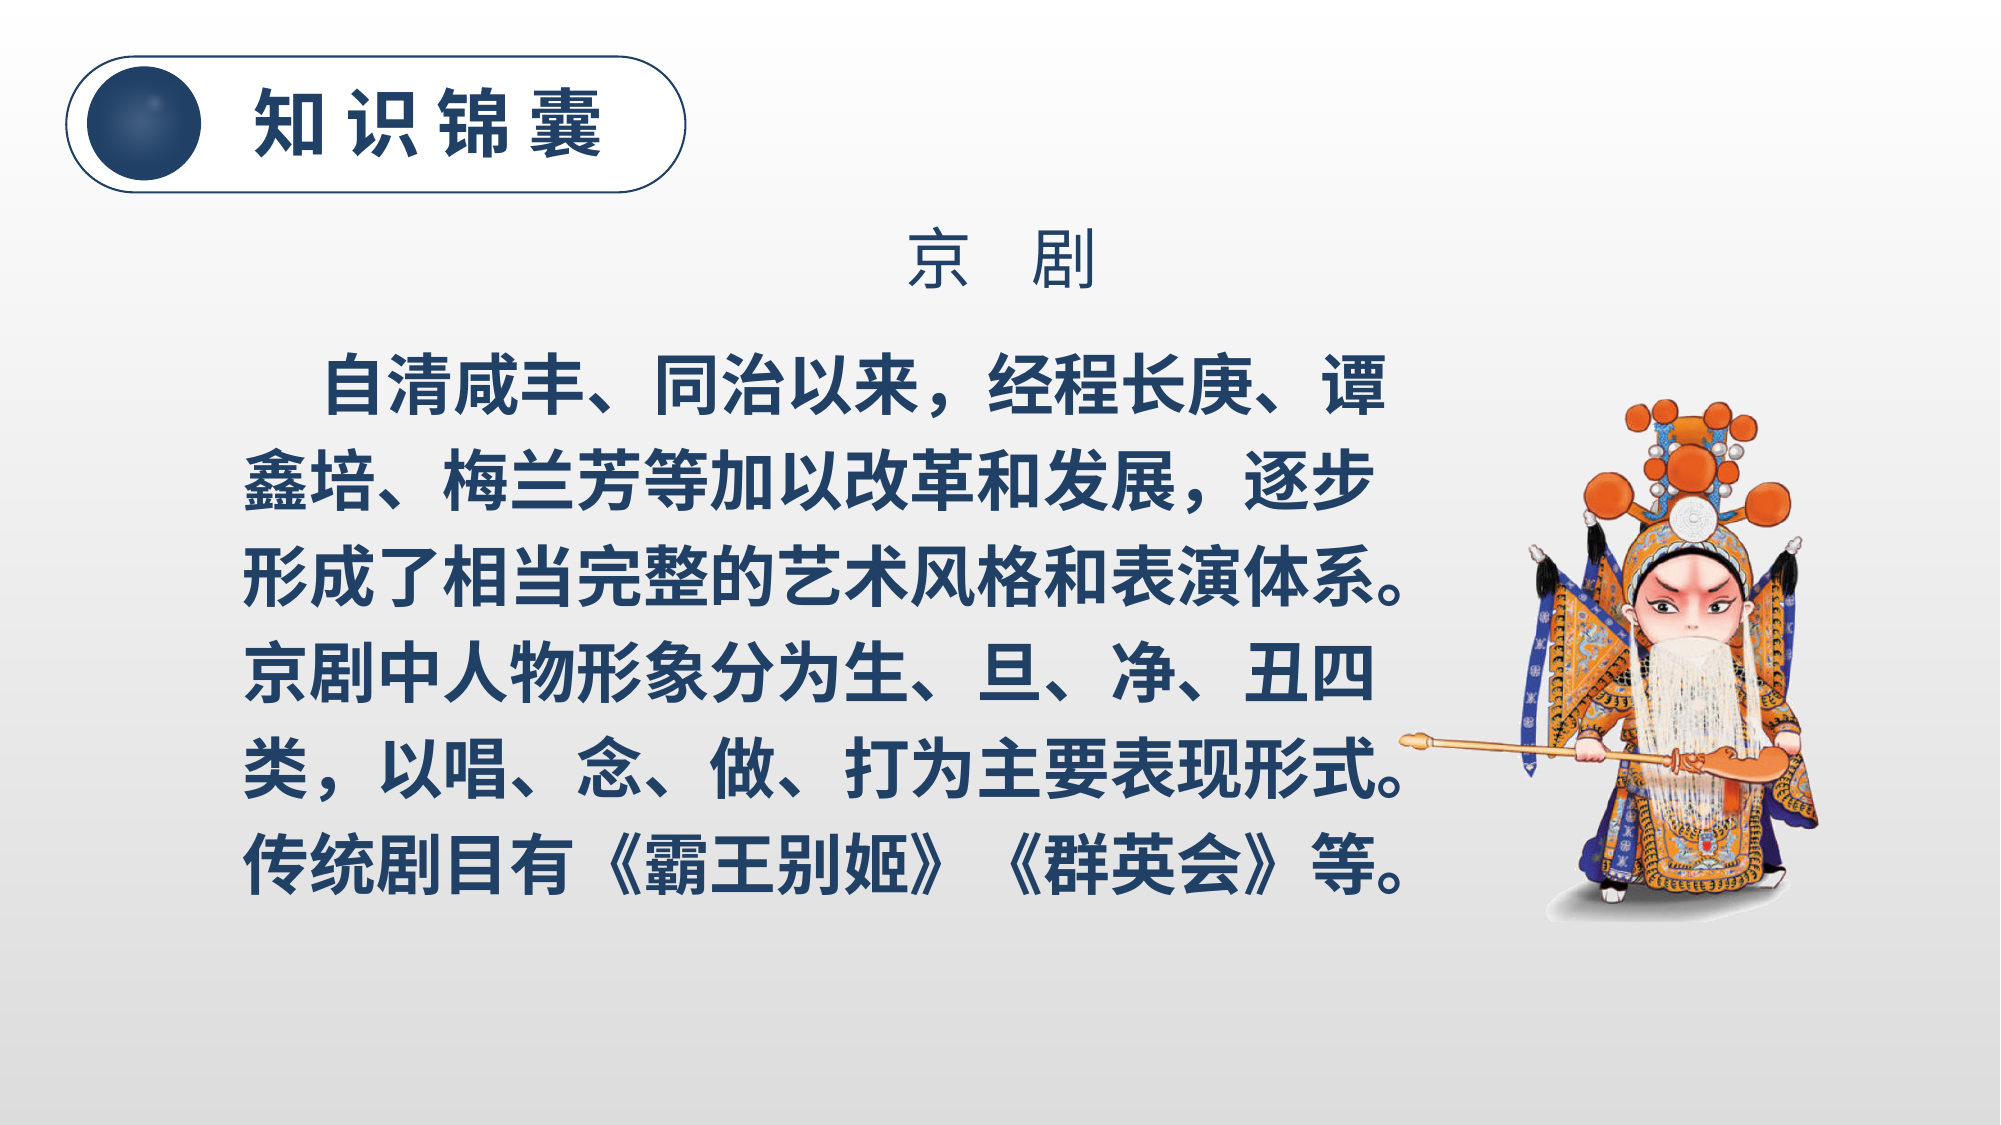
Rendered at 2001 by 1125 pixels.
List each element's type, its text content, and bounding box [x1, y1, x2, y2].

text_box 自清咸丰、同治以来，经程长庚、谭鑫培、梅兰芳等加以改革和发展，逐步形成了相当完整的艺术风格和表演体系。京剧中人物形象分为生、旦、净、丑四类，以唱、念、做、打为主要表现形式。传统剧目有《霸王别姬》《群英会》等。 [228, 319, 1450, 910]
picture [1385, 379, 1840, 922]
text_box 京 剧 [890, 209, 1134, 305]
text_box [66, 53, 686, 193]
